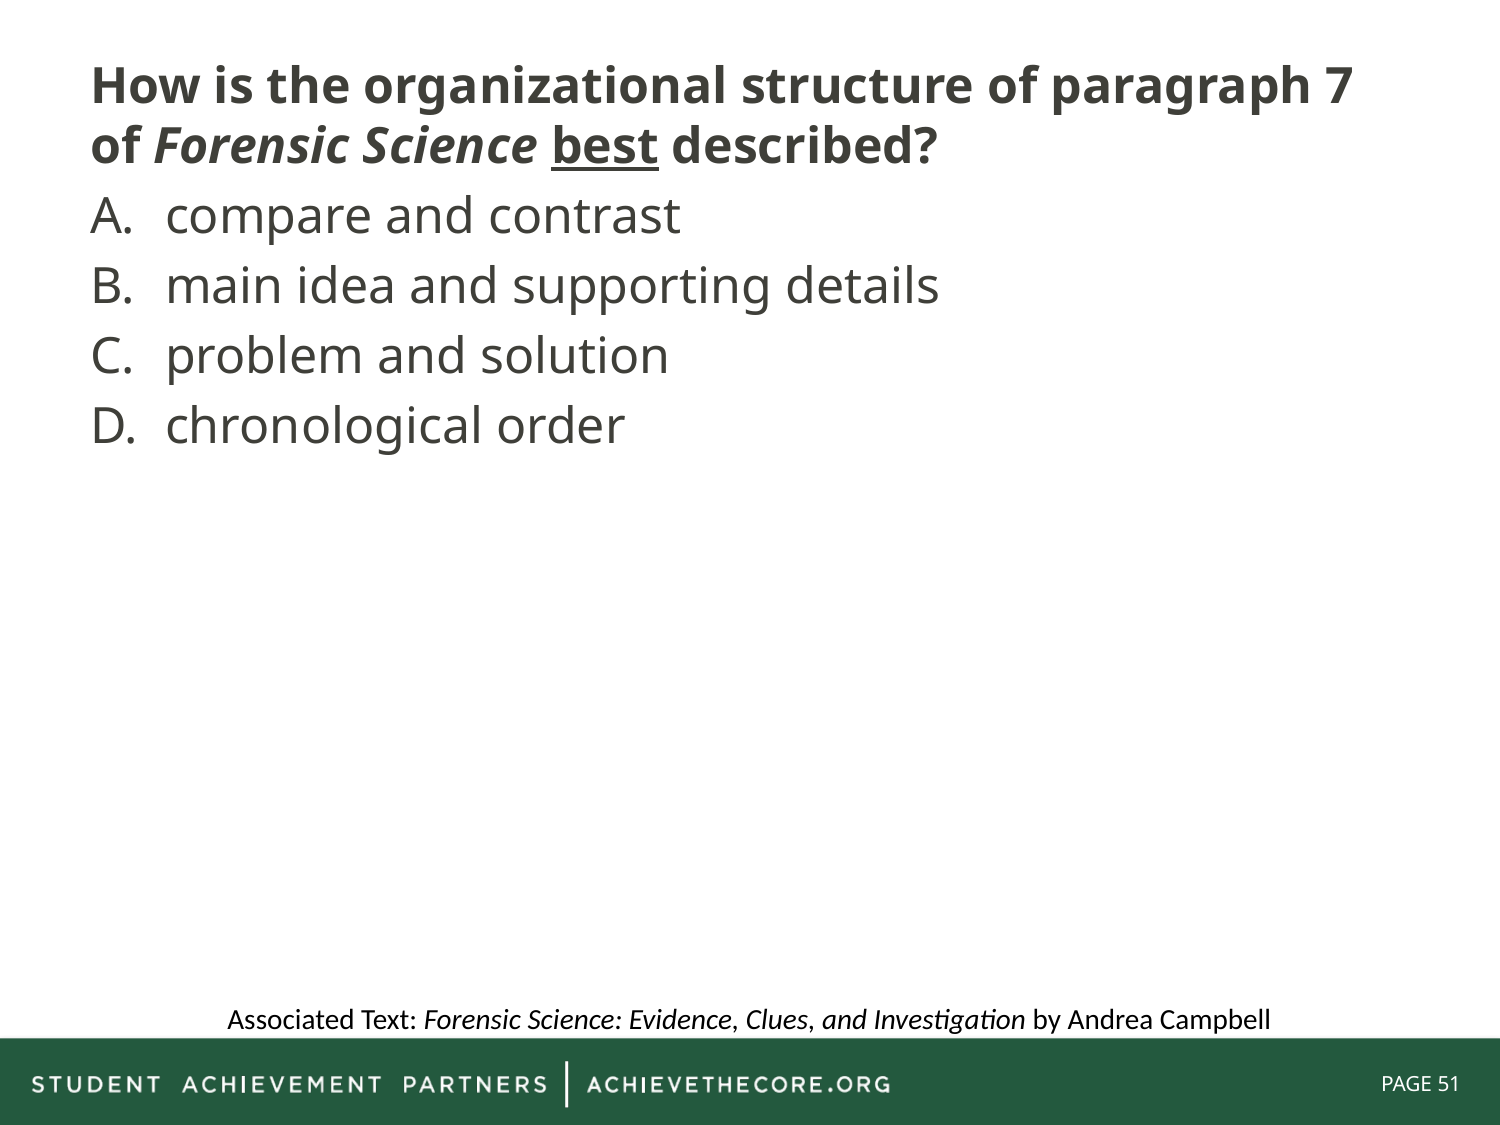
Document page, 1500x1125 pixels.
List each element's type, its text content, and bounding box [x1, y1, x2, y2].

text_box Associated Text: Forensic Science: Evidence, Clues, and Investigation by Andrea Campbell [54, 993, 1445, 1043]
list How is the organizational structure of paragraph 7 of Forensic Science best described? compare and contrast main idea and supporting details problem and solution chronological order [75, 45, 1425, 646]
